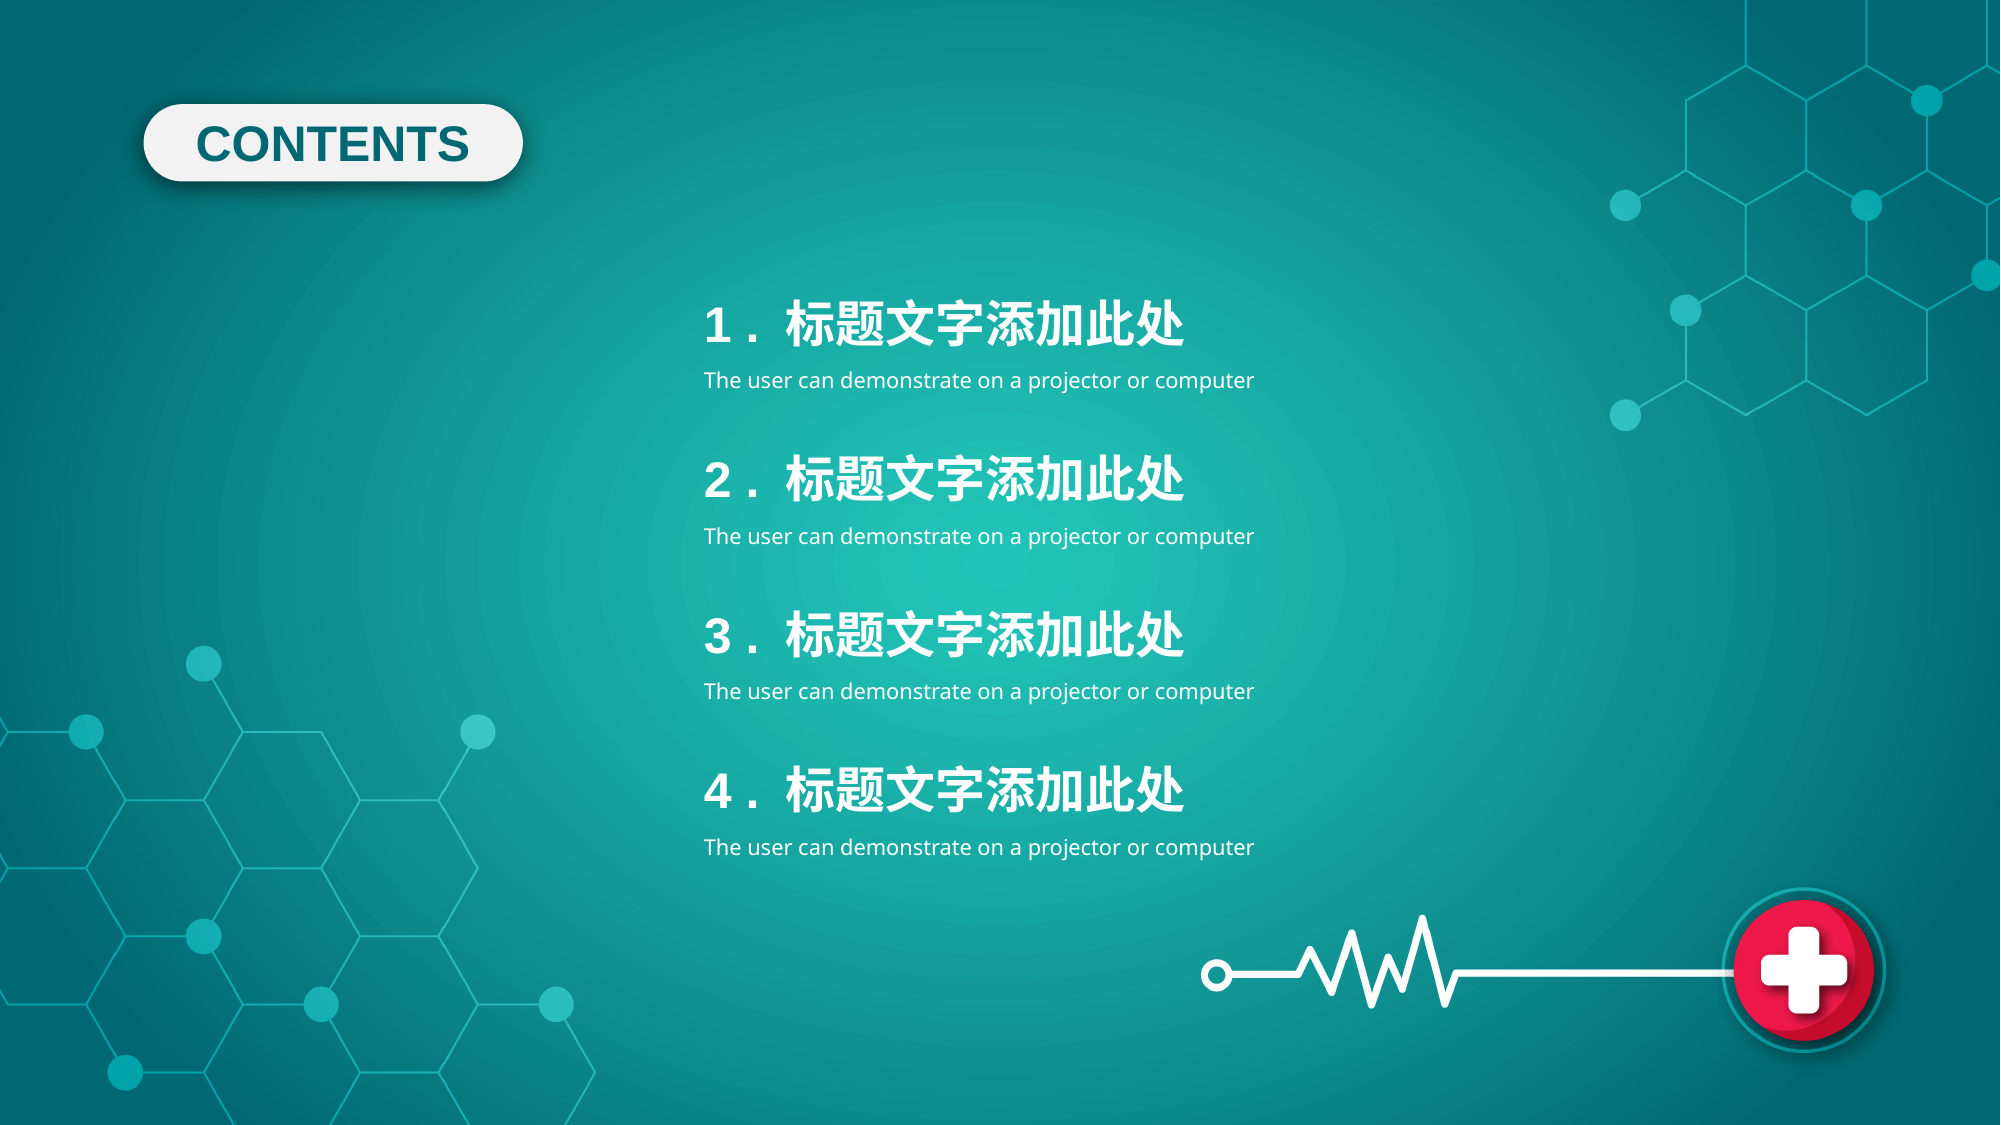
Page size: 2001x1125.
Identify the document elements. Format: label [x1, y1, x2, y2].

text_box [689, 284, 1369, 402]
text_box [689, 440, 1369, 557]
picture [0, 0, 2000, 1125]
text_box [689, 751, 1369, 869]
text_box [143, 104, 523, 182]
text_box [689, 595, 1369, 713]
